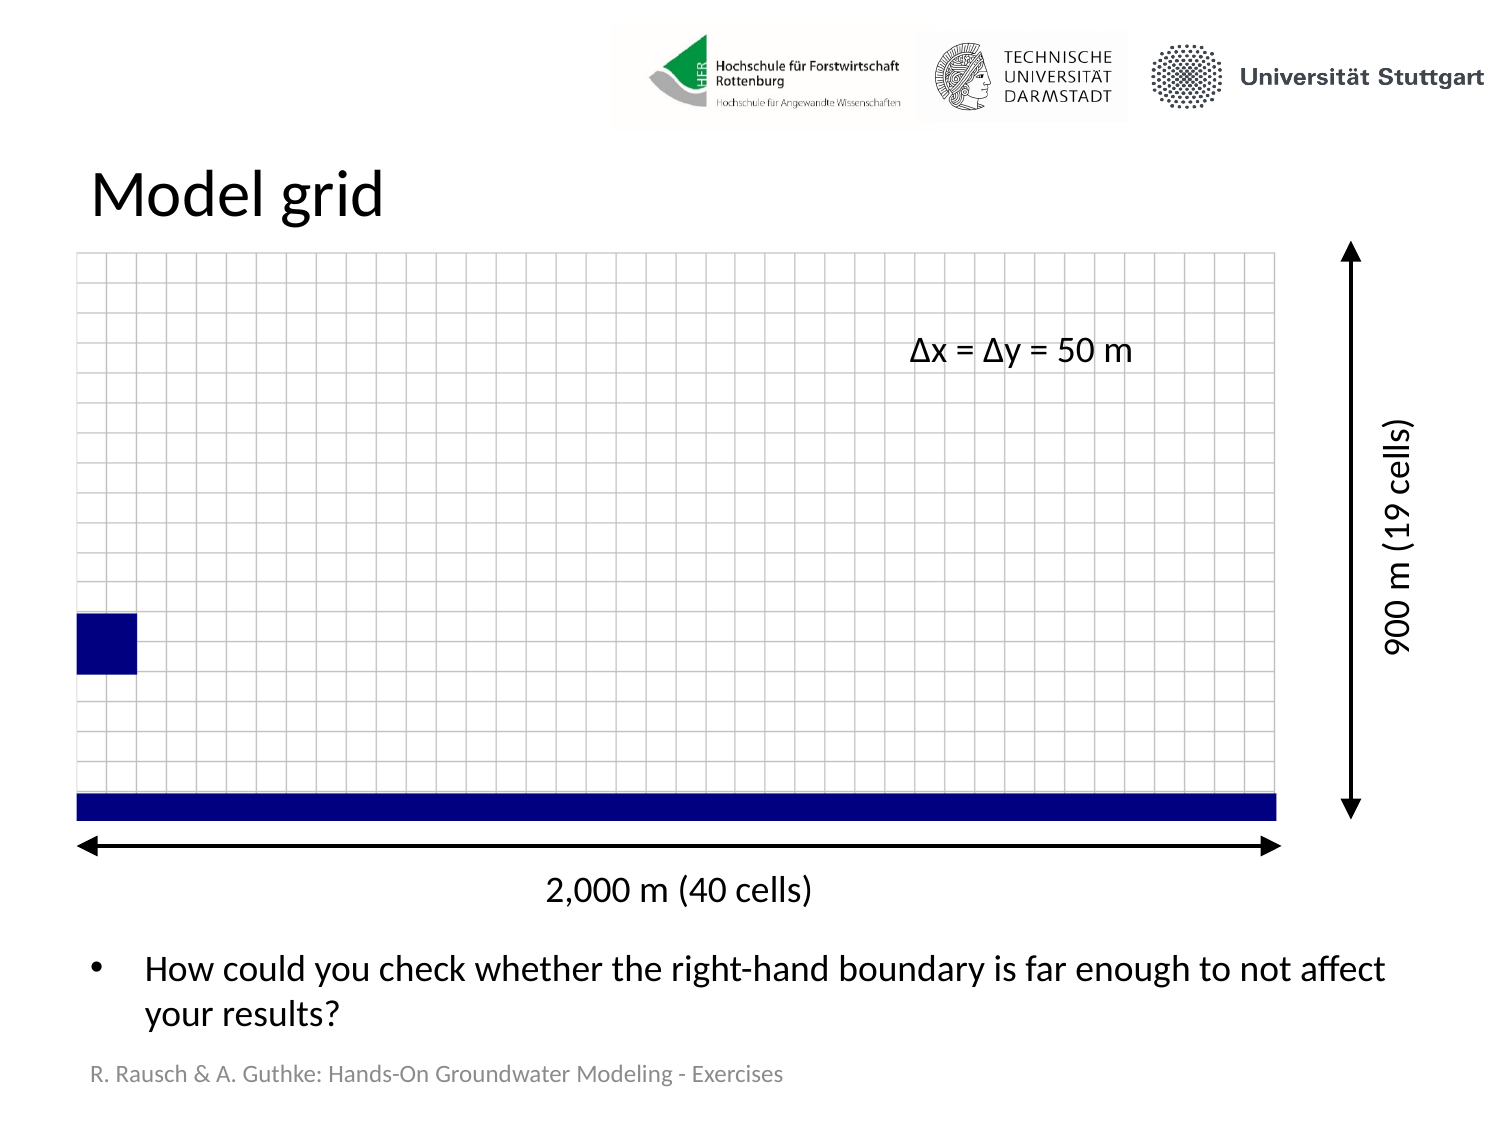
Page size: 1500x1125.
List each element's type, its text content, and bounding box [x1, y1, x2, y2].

picture [76, 240, 1282, 835]
picture [1151, 44, 1491, 109]
text_box 900 m (19 cells) [1364, 354, 1424, 721]
list How could you check whether the right-hand boundary is far enough to not affect your results? [75, 884, 1425, 1043]
picture [611, 22, 1129, 131]
text_box 2,000 m (40 cells) [496, 857, 863, 918]
title Model grid [75, 136, 1425, 244]
slide_number R. Rausch & A. Guthke: Hands-On Groundwater Modeling - Exercises [75, 1042, 863, 1103]
